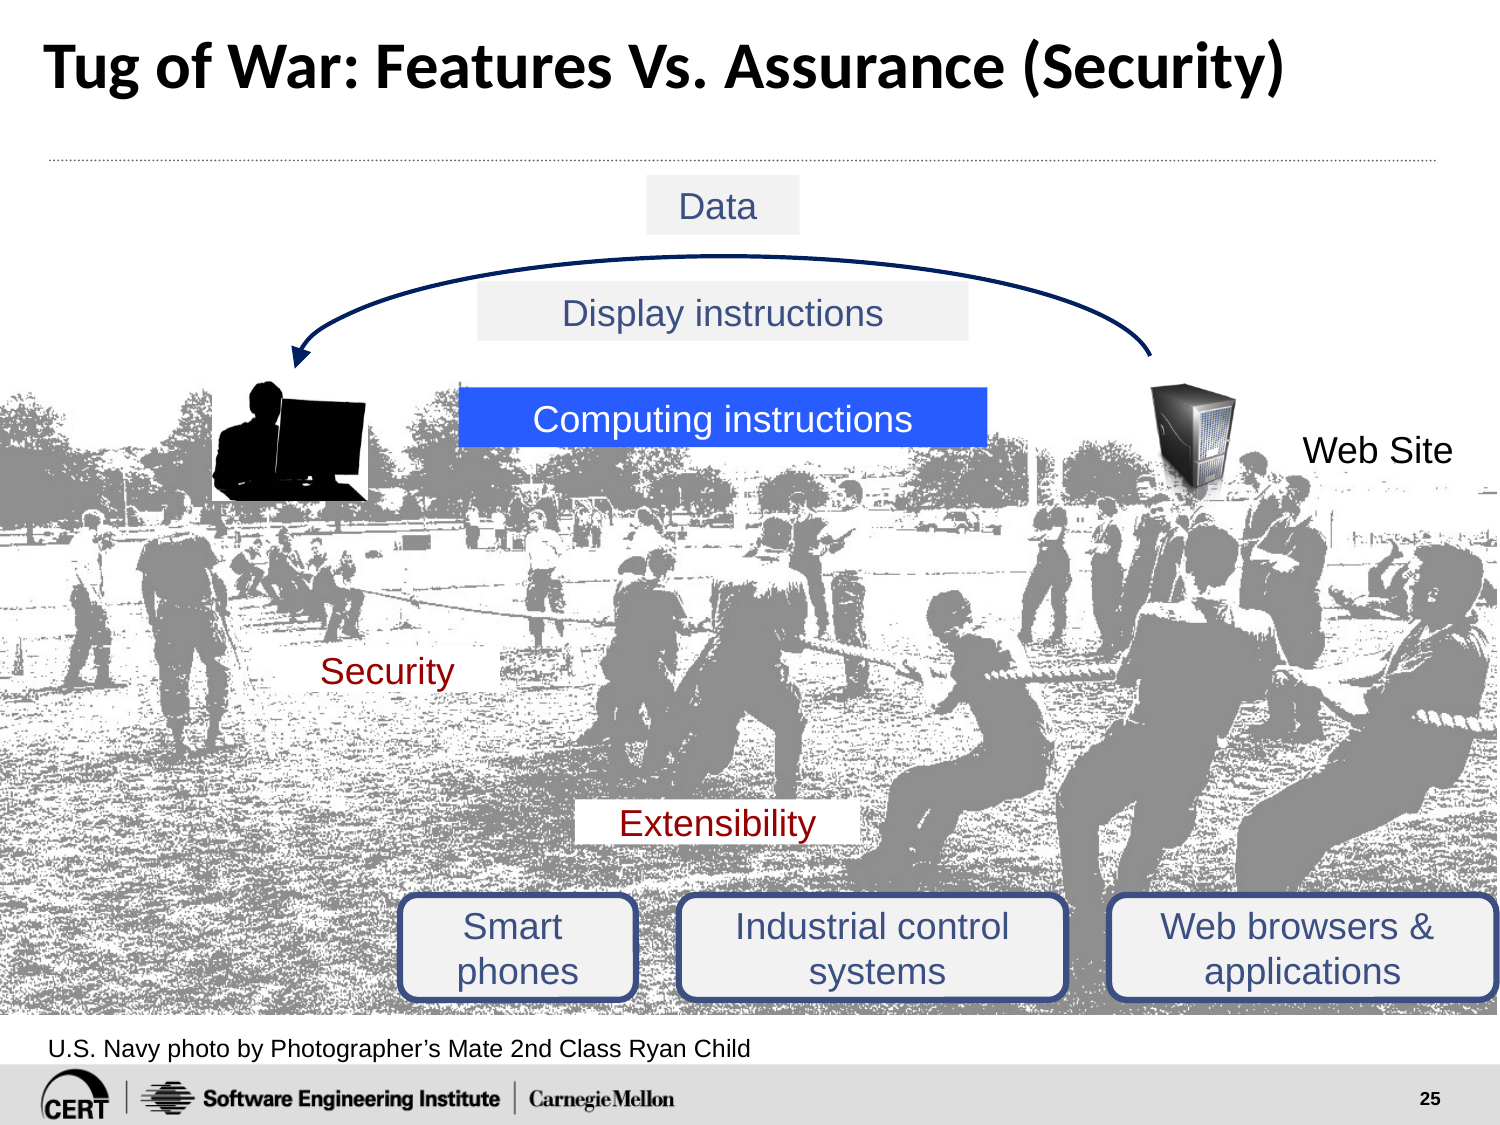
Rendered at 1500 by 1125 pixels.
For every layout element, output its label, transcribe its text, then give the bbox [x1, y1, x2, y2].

text_box [291, 256, 1151, 360]
text_box U.S. Navy photo by Photographer’s Mate 2nd Class Ryan Child [0, 1025, 800, 1070]
title Tug of War: Features Vs. Assurance (Security) [43, 37, 1435, 176]
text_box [212, 379, 1236, 523]
picture [24, 1070, 688, 1125]
text_box Data [646, 174, 800, 235]
text_box Display instructions [477, 281, 969, 341]
picture [0, 362, 1497, 1016]
